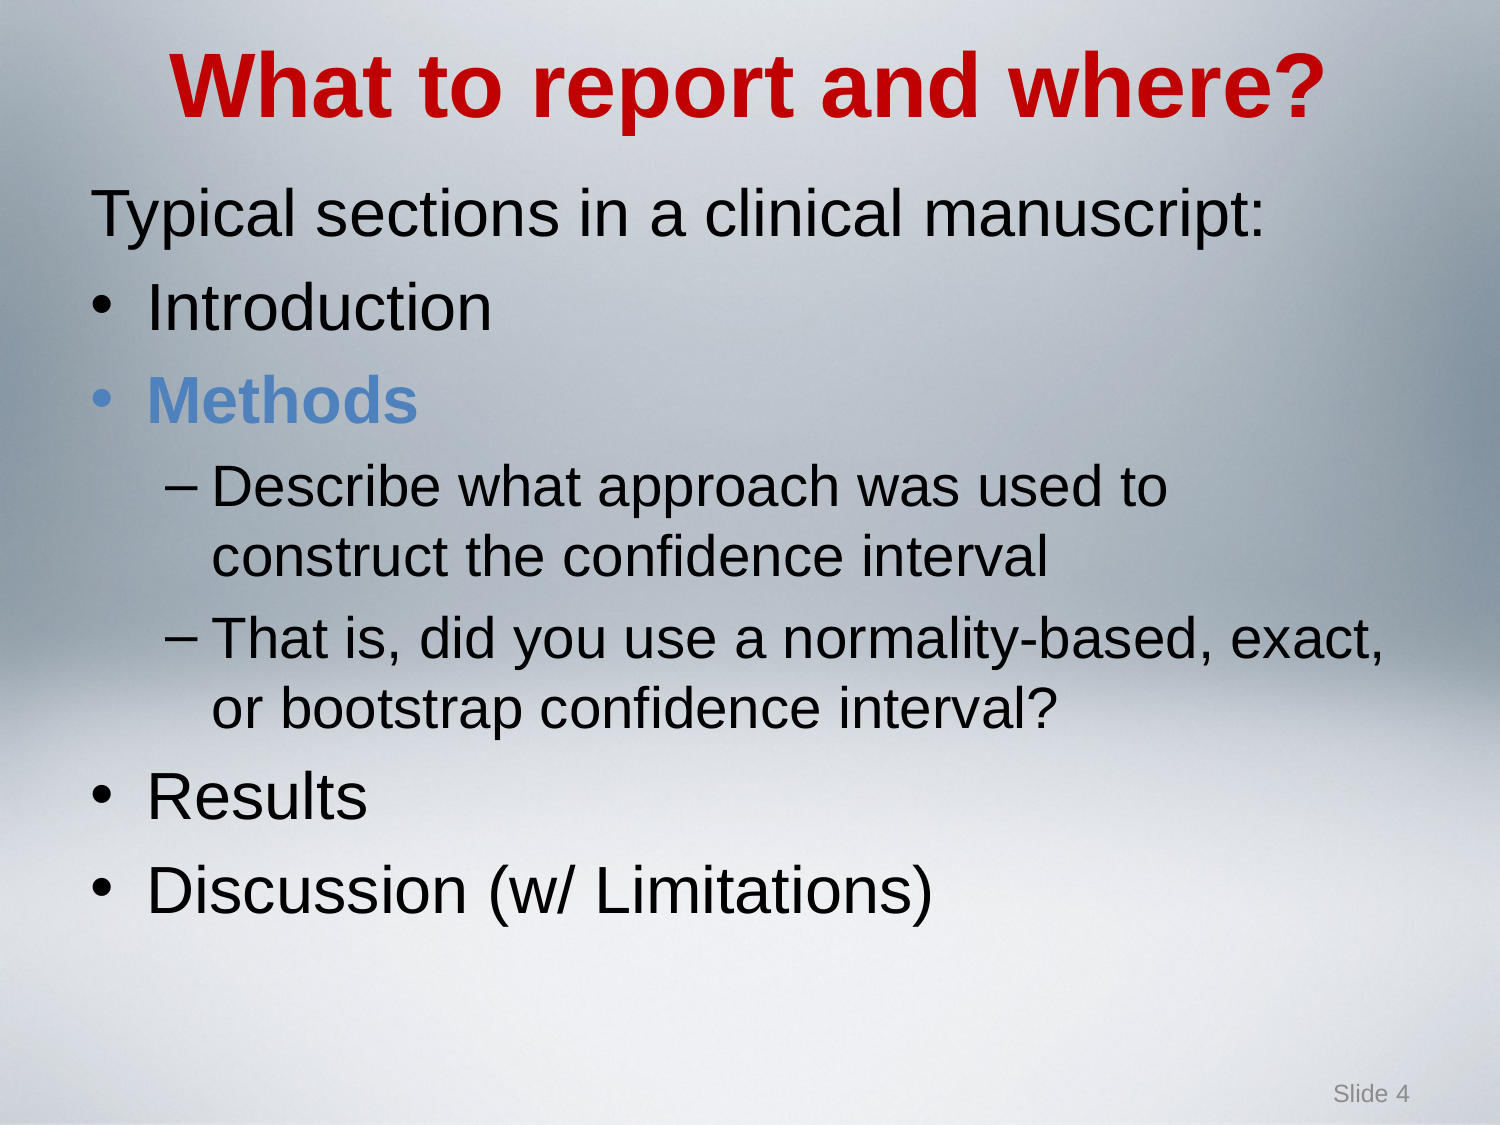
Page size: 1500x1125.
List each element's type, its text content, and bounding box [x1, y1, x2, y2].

title What to report and where? [75, 12, 1425, 150]
list Typical sections in a clinical manuscript: Introduction Methods Describe what approach was used to construct the confidence interval That is, did you use a normality-based, exact, or bootstrap confidence interval? Results Discussion (w/ Limitations) [75, 162, 1425, 1005]
picture [0, 0, 1500, 1125]
slide_number Slide 4 [1074, 1062, 1425, 1123]
